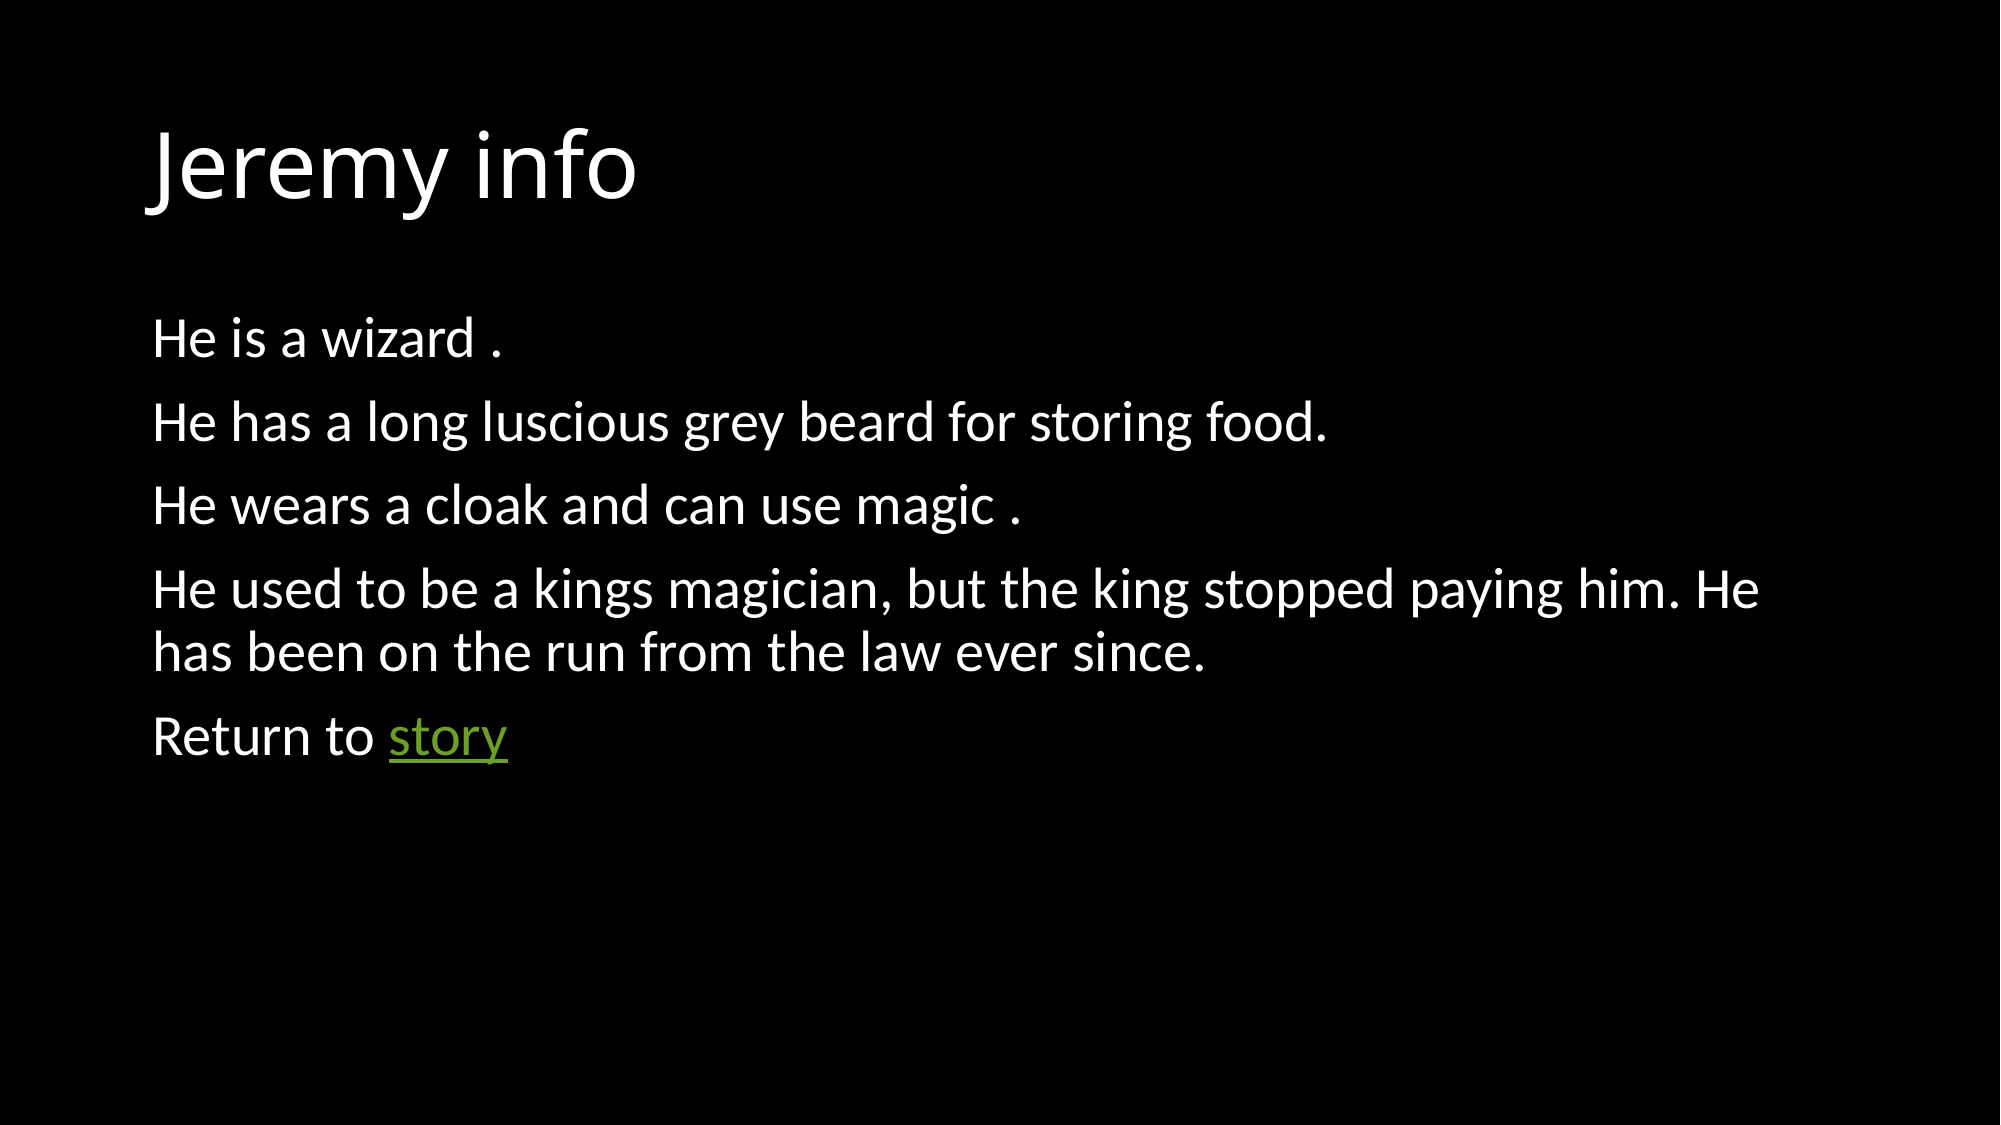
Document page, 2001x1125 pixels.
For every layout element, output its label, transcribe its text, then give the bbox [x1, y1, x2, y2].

list He is a wizard . He has a long luscious grey beard for storing food. He wears a cloak and can use magic . He used to be a kings magician, but the king stopped paying him. He has been on the run from the law ever since. Return to story [137, 299, 1863, 1014]
title Jeremy info [137, 59, 1863, 278]
